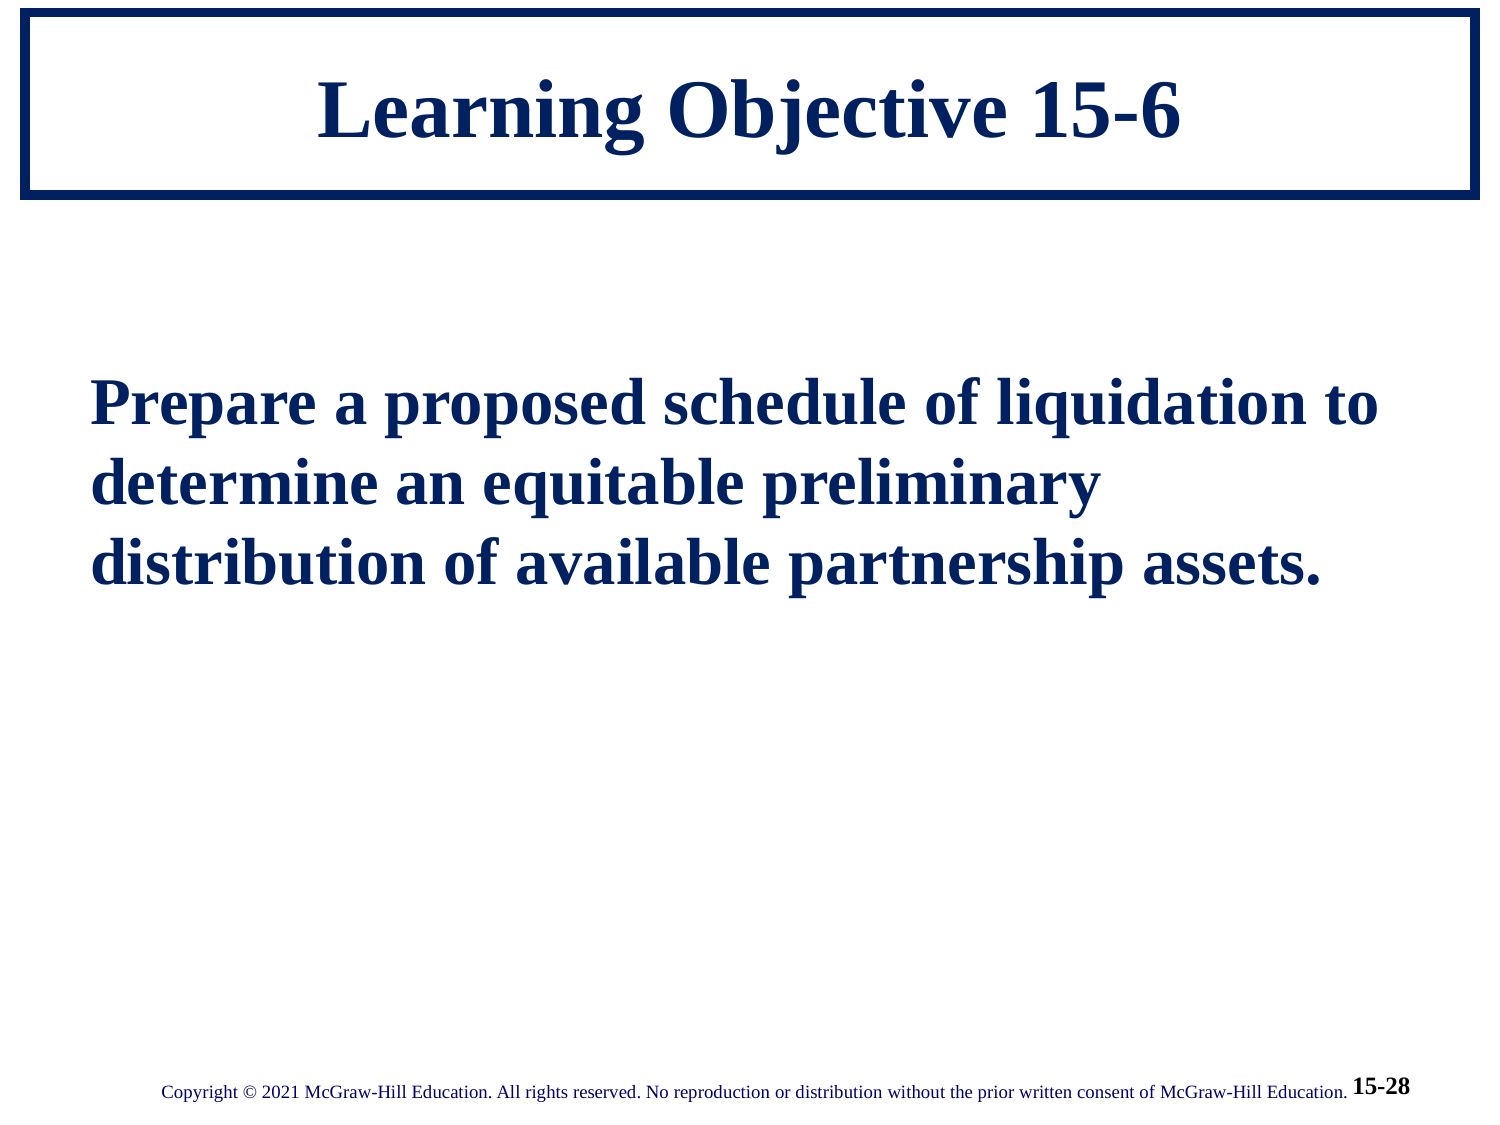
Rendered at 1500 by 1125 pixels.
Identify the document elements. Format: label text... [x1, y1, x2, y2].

title Learning Objective 15-6 [20, 8, 1480, 200]
list Prepare a proposed schedule of liquidation to determine an equitable preliminary distribution of available partnership assets. [74, 349, 1413, 837]
text_box Copyright © 2021 McGraw-Hill Education. All rights reserved. No reproduction or distribution without the prior written consent of McGraw-Hill Education. [81, 1072, 1429, 1110]
